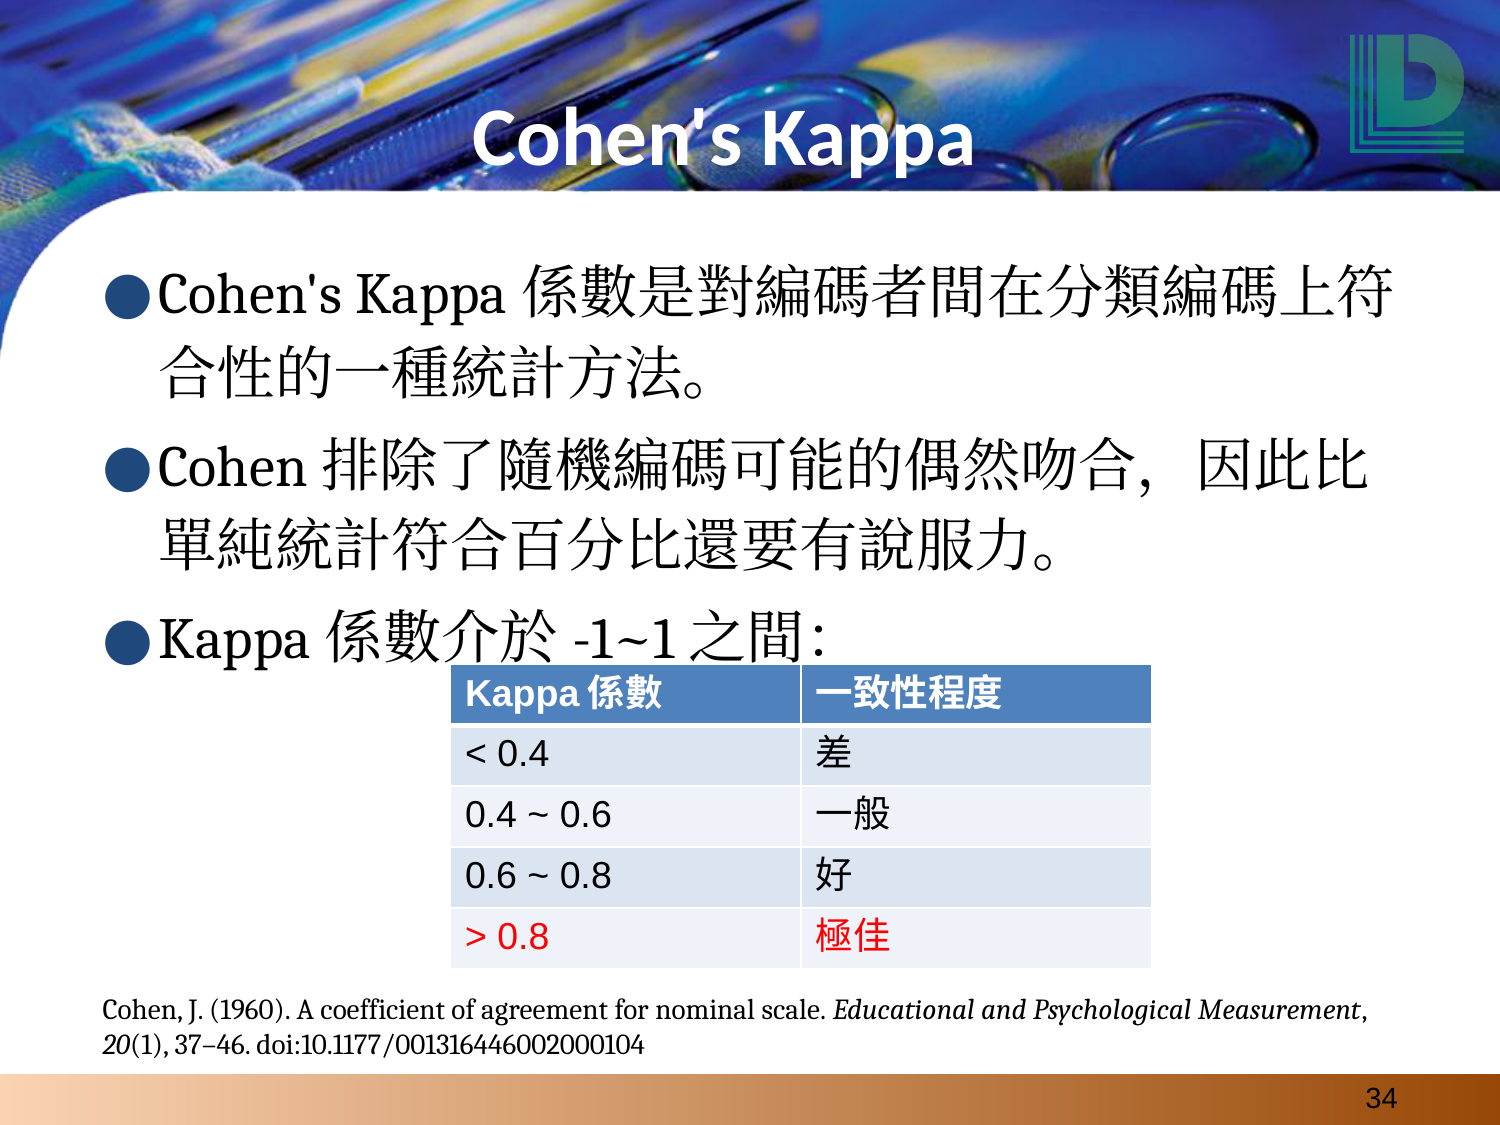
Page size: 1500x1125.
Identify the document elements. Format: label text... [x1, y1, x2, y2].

table_header 一致性程度 [802, 665, 1151, 723]
title Cohen's Kappa [137, 93, 1313, 190]
slide_number ‹#› [1350, 1074, 1488, 1118]
table_cell 一般 [802, 787, 1151, 846]
list Cohen's Kappa係數是對編碼者間在分類編碼上符合性的一種統計方法。 Cohen排除了隨機編碼可能的偶然吻合，因此比單純統計符合百分比還要有說服力。 Kappa係數介於-1~1之間： [87, 237, 1432, 1038]
table_cell < 0.4 [451, 728, 800, 785]
table_cell 差 [802, 728, 1151, 785]
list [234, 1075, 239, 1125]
table_cell 0.4 ~ 0.6 [451, 787, 800, 846]
table_header Kappa係數 [451, 665, 800, 723]
table_cell 極佳 [802, 909, 1151, 968]
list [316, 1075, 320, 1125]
text_box Cohen, J. (1960). A coefficient of agreement for nominal scale. Educational and Psychological Measurement, 20(1), 37–46. doi:10.1177/001316446002000104 [87, 982, 1418, 1069]
table_cell 2 [369, 1075, 373, 1125]
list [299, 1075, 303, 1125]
picture [0, 0, 1500, 383]
table_cell 0.6 ~ 0.8 [451, 848, 800, 907]
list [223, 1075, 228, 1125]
table_cell > 0.8 [451, 909, 800, 968]
table_cell 好 [802, 848, 1151, 907]
